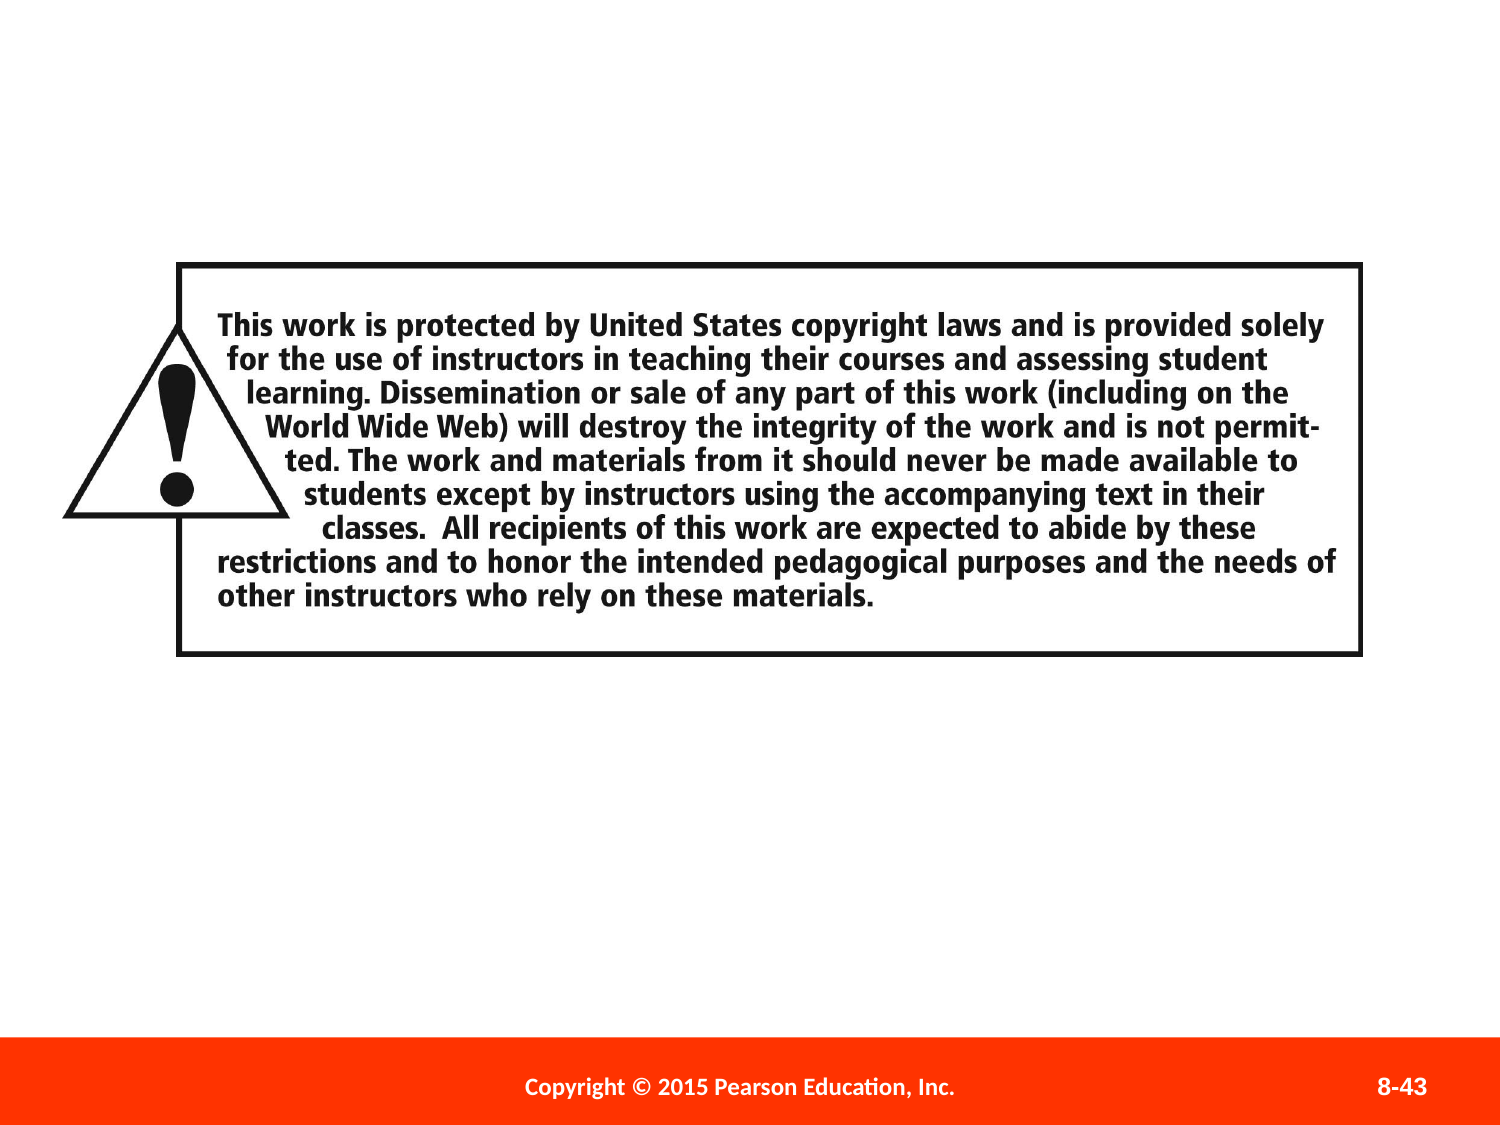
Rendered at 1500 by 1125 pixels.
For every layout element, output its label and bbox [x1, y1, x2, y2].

picture [62, 262, 1363, 657]
